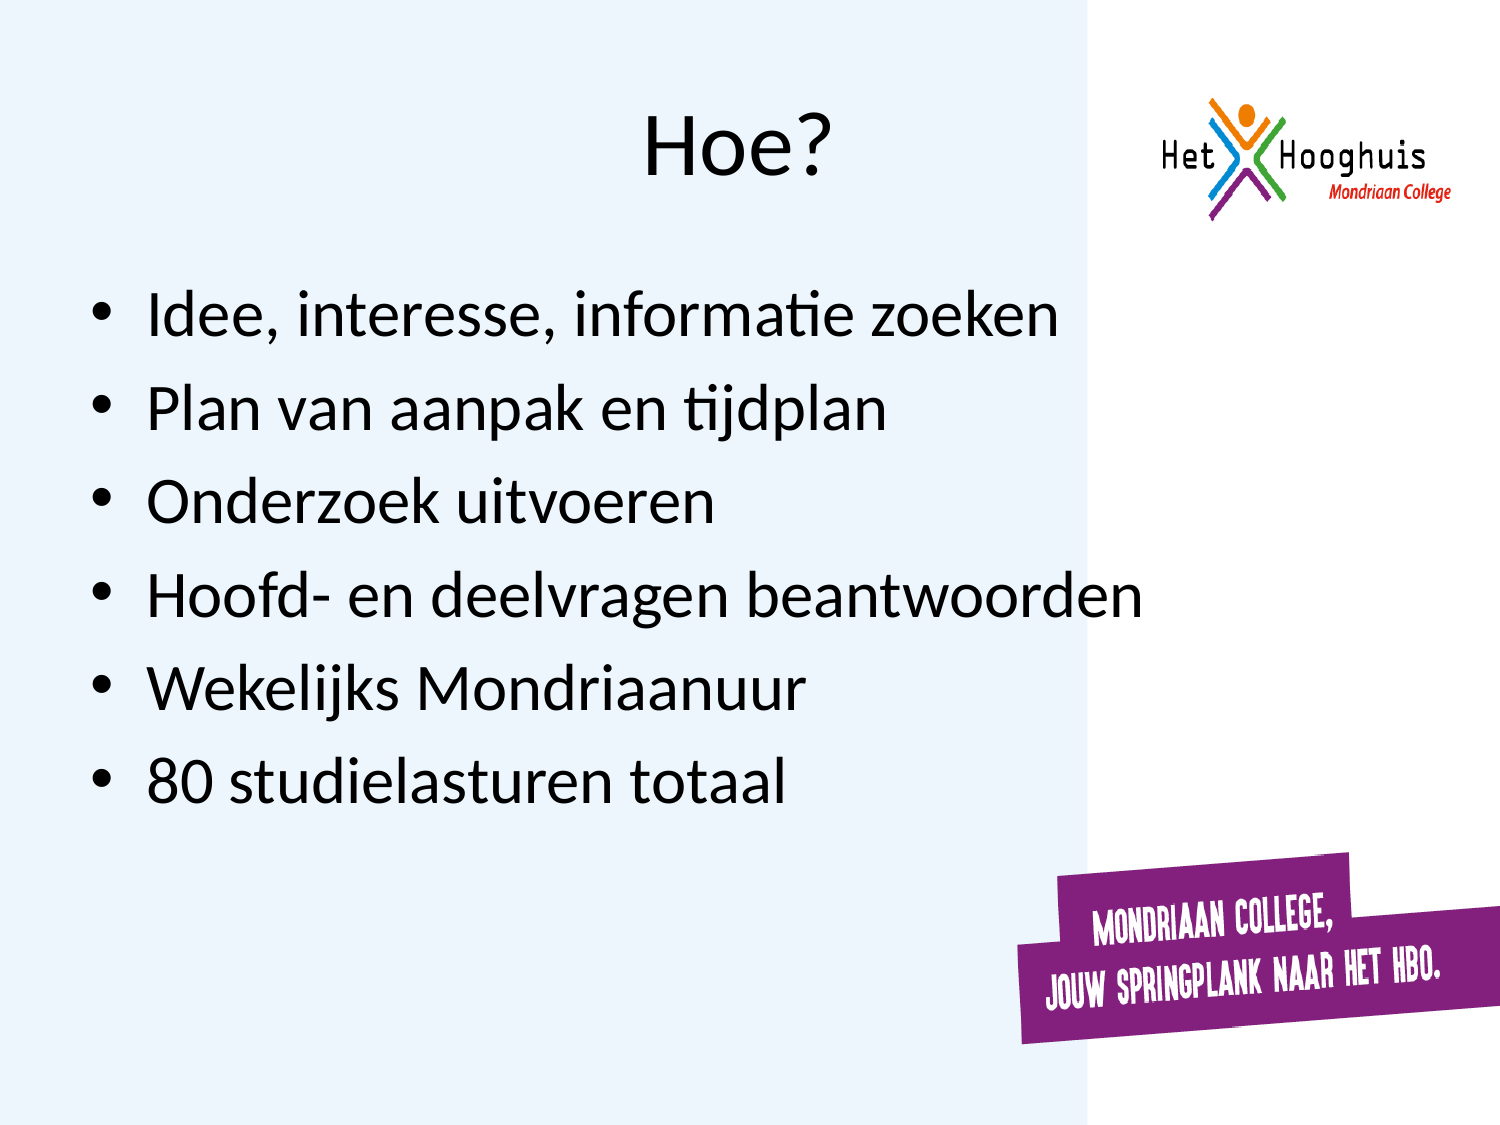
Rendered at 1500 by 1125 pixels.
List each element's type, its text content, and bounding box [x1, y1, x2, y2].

list Idee, interesse, informatie zoeken Plan van aanpak en tijdplan Onderzoek uitvoeren Hoofd- en deelvragen beantwoorden Wekelijks Mondriaanuur 80 studielasturen totaal [75, 262, 1425, 1005]
title Hoe? [75, 45, 1425, 233]
picture [0, 0, 1500, 1125]
